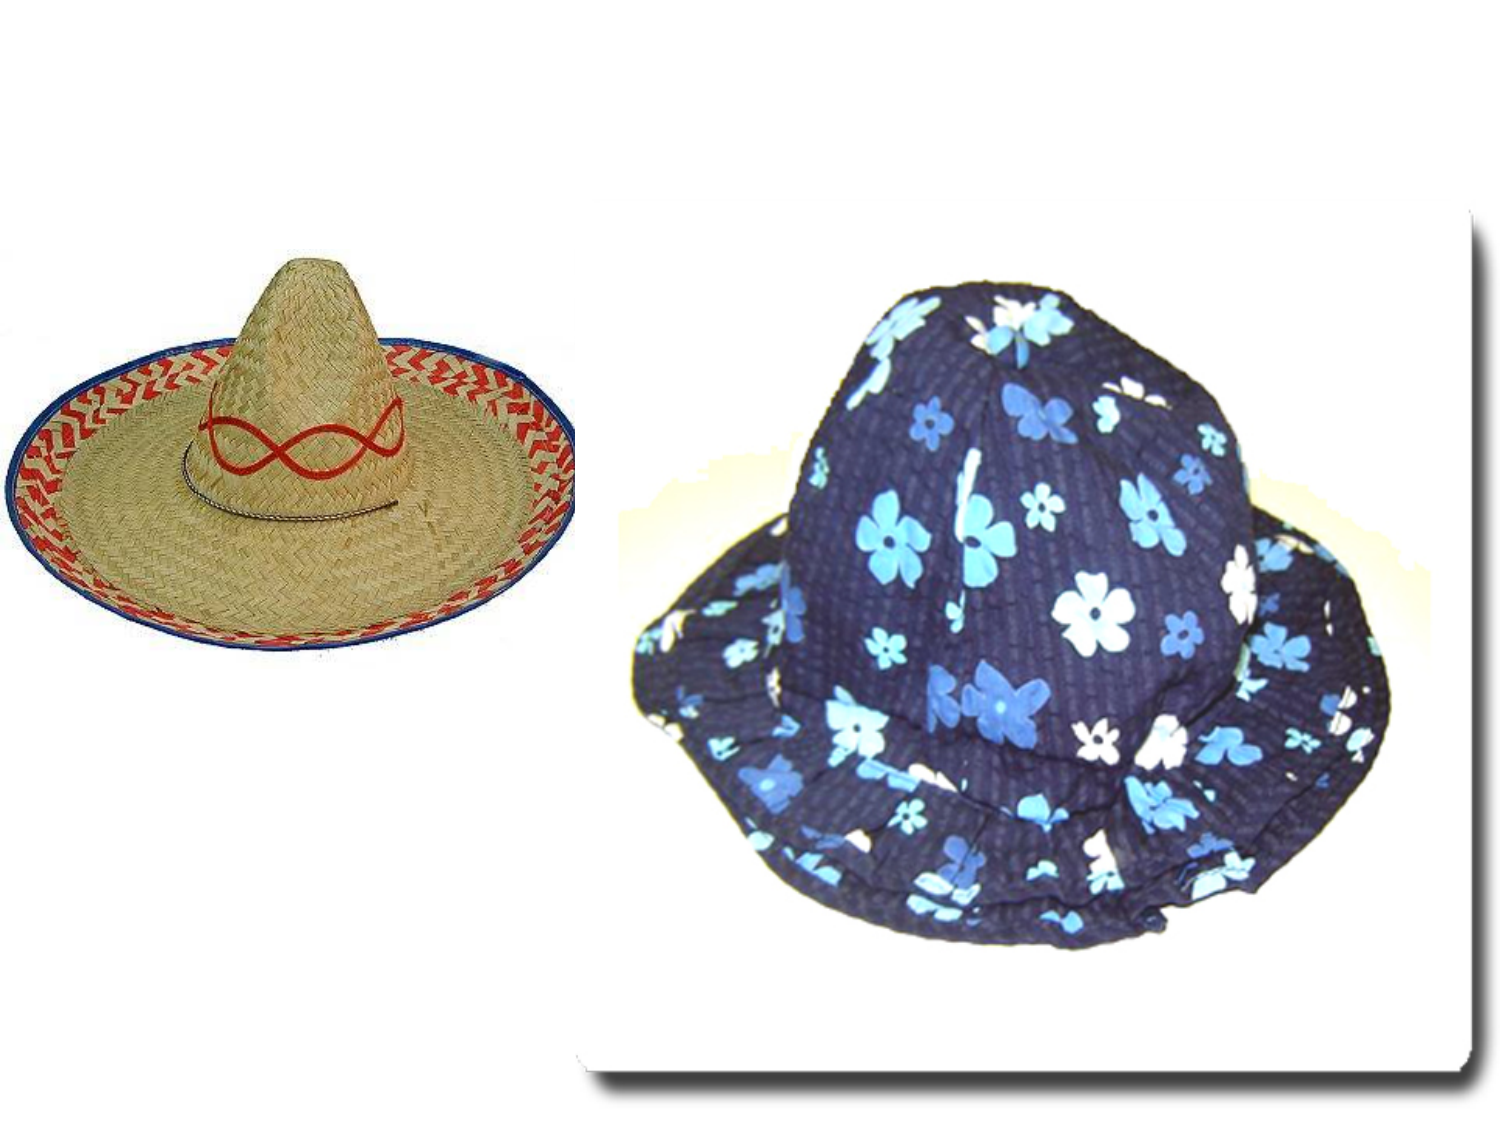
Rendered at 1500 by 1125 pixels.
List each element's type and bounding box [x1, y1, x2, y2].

picture [0, 199, 1500, 1125]
